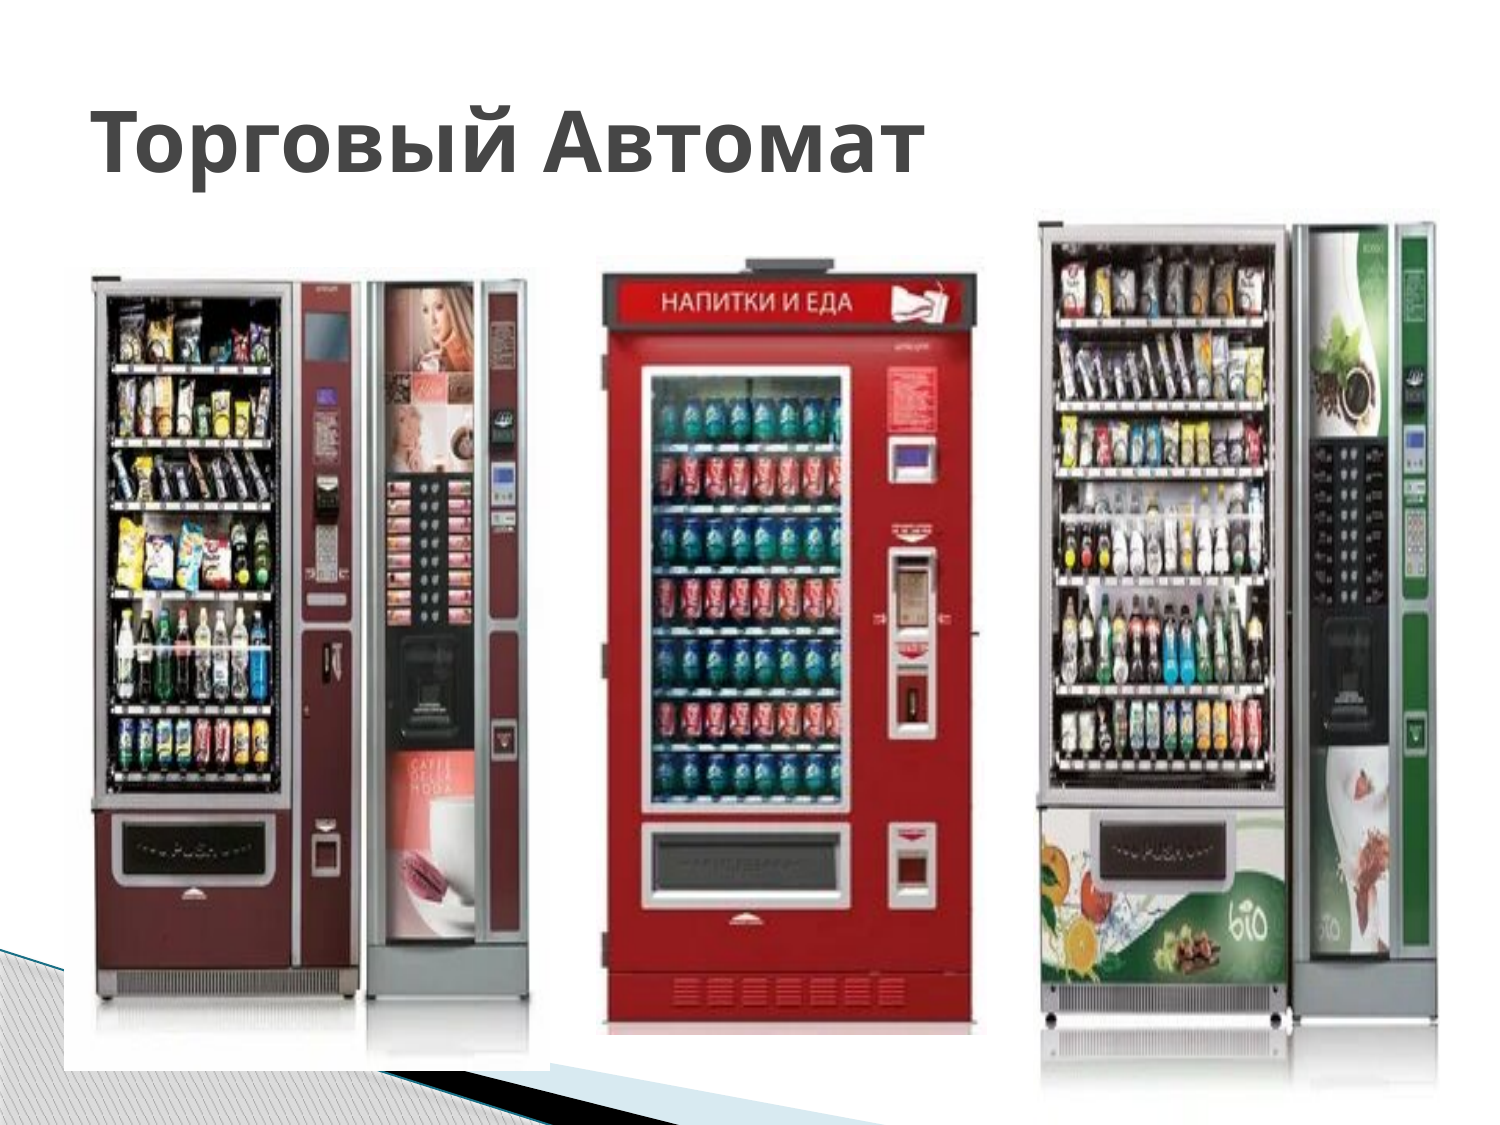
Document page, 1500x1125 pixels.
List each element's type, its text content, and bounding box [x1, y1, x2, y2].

picture [596, 255, 987, 1036]
picture [64, 266, 550, 1071]
title Торговый Автомат [75, 45, 1425, 233]
picture [1033, 207, 1440, 1125]
